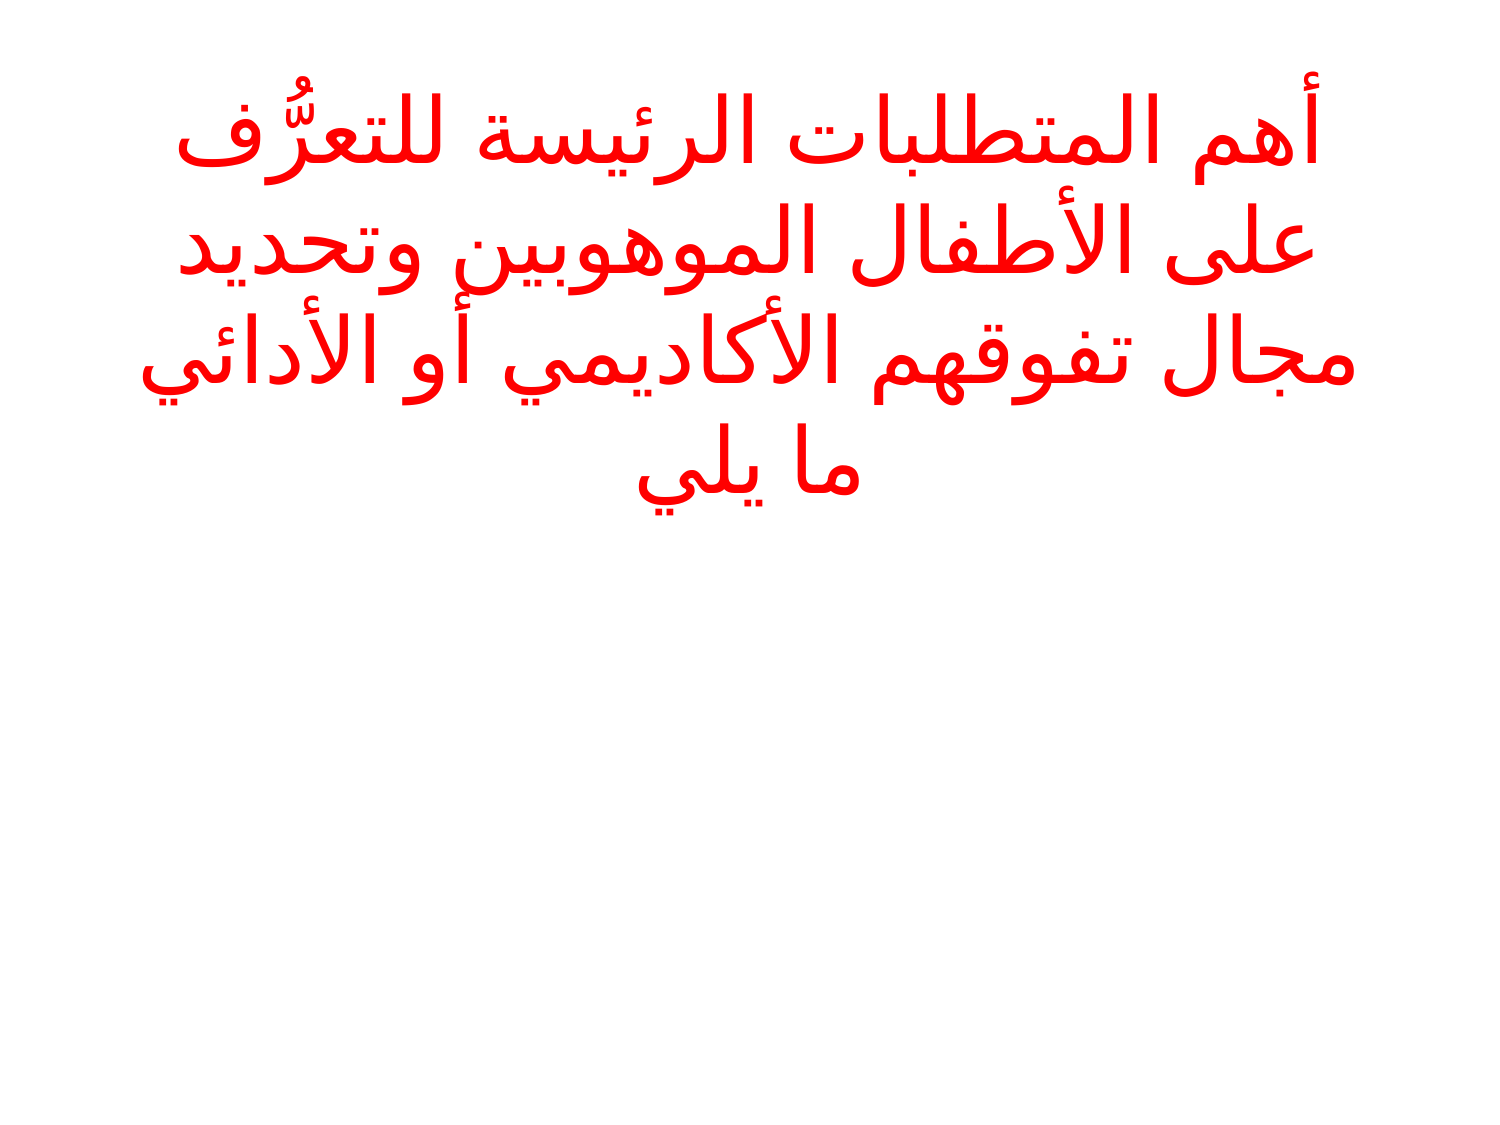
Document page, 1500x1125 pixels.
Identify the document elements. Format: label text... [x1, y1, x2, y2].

title أهم المتطلبات الرئيسة للتعرُّف على الأطفال الموهوبين وتحديد مجال تفوقهم الأكاديمي أو الأدائي ما يلي [75, 45, 1425, 539]
